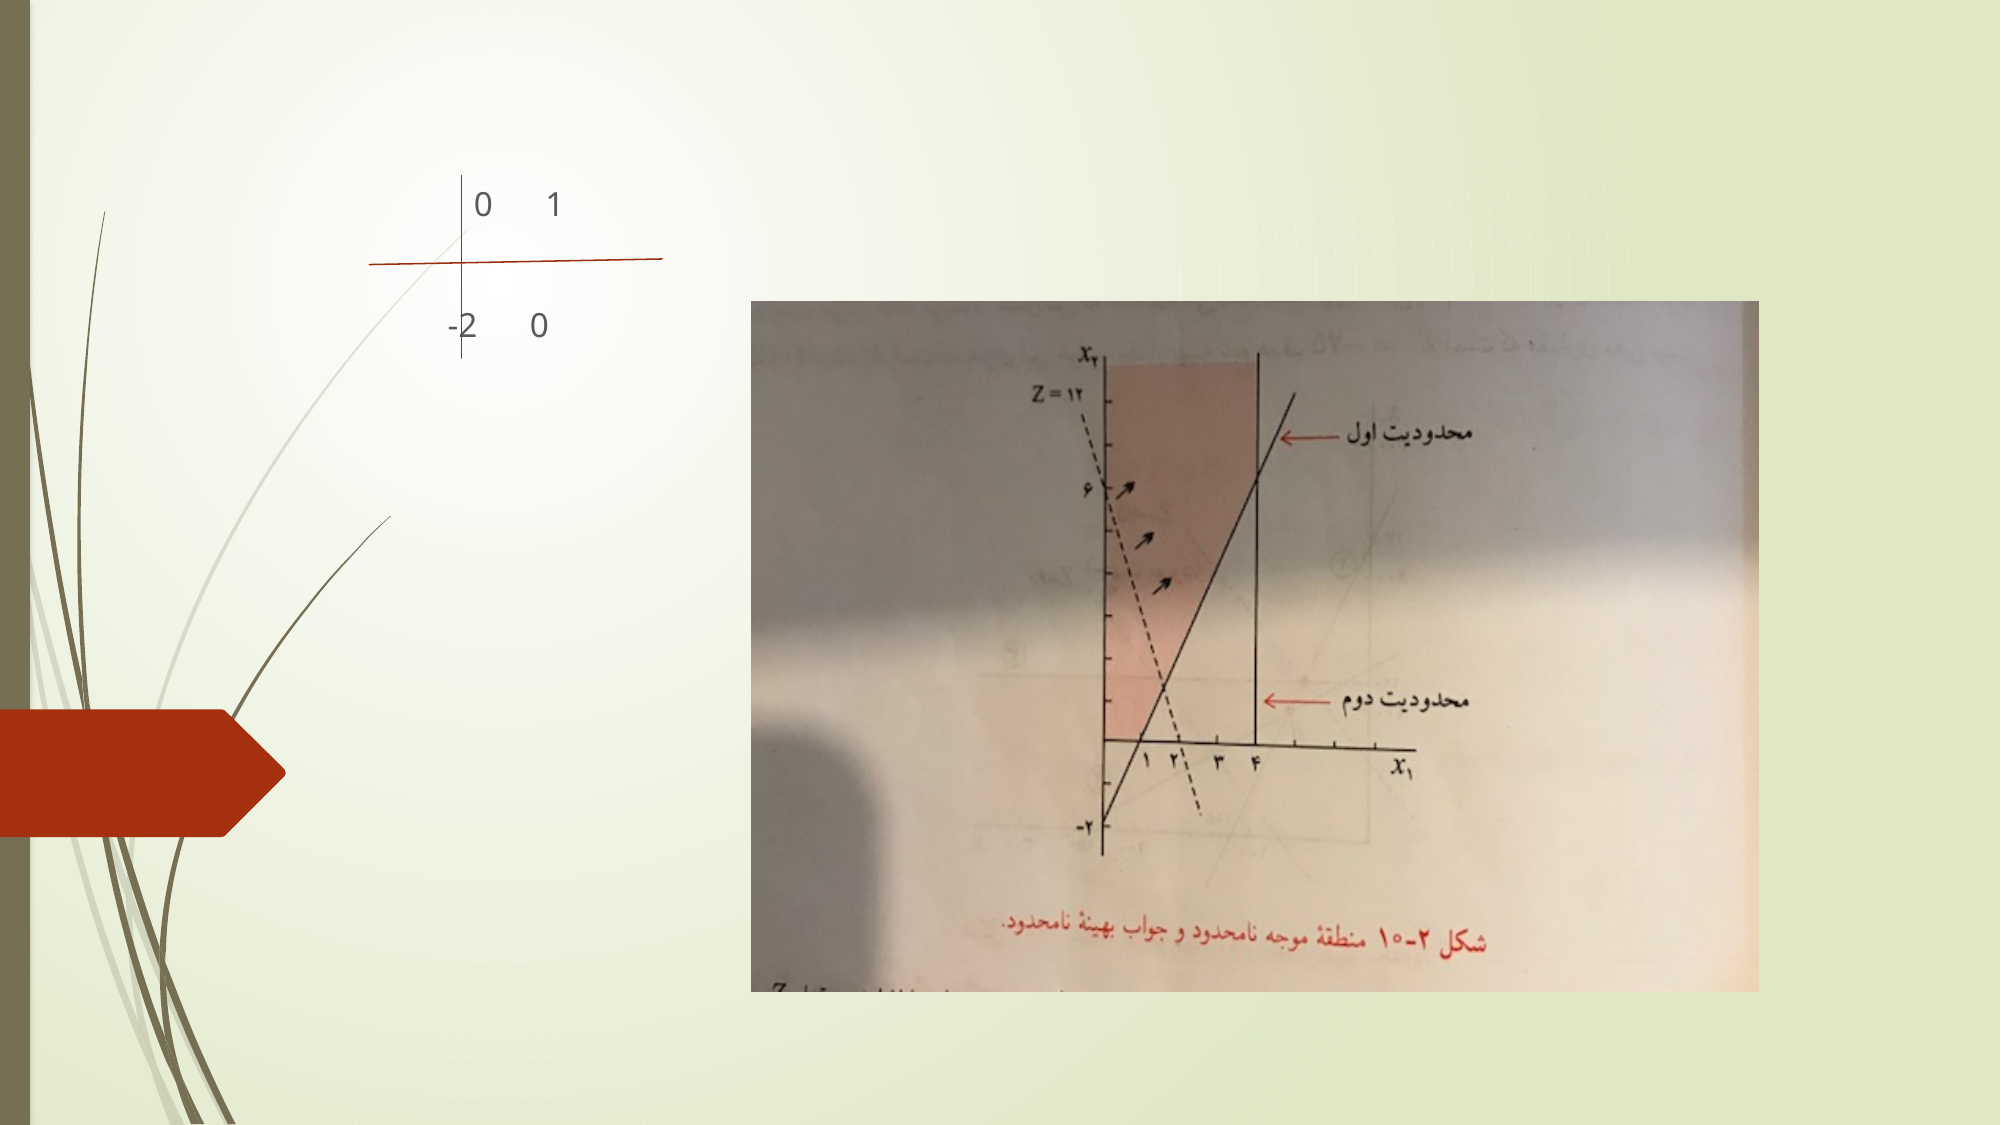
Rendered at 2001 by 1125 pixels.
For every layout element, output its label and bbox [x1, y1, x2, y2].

picture [751, 300, 1759, 992]
text_box [369, 258, 457, 265]
text_box [465, 258, 663, 265]
